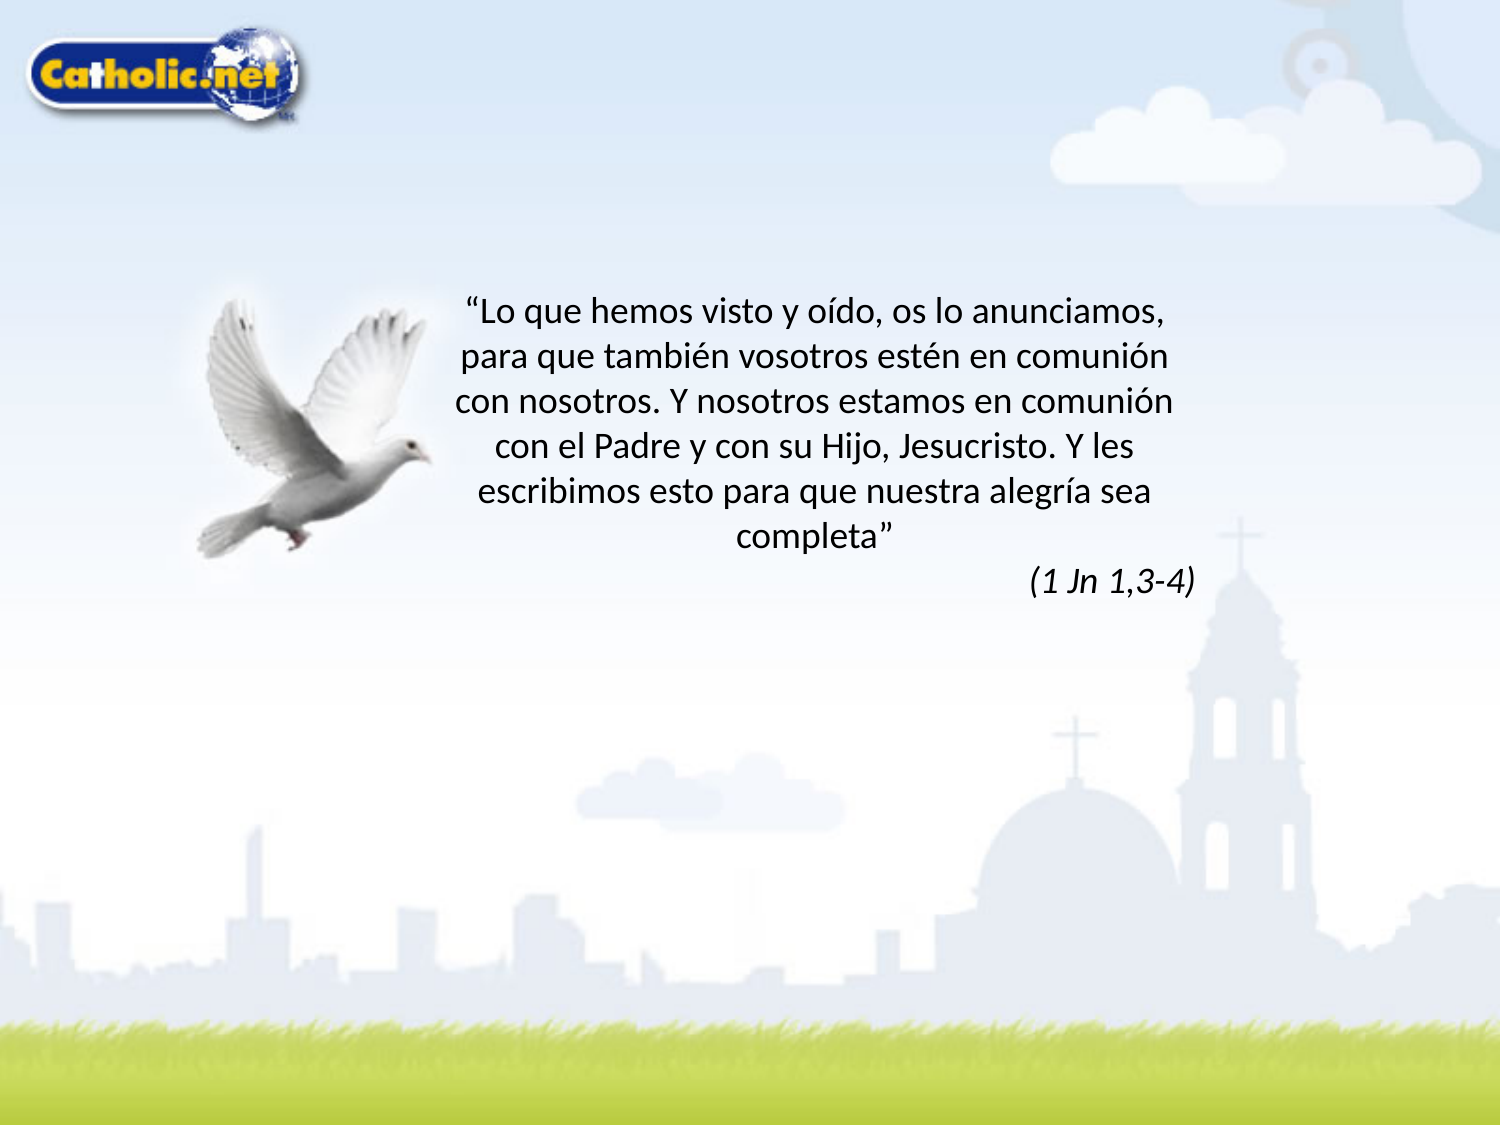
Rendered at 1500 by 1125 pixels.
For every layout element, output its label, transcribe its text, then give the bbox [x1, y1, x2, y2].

picture [0, 0, 1500, 1125]
text_box “Lo que hemos visto y oído, os lo anunciamos, para que también vosotros estén en comunión con nosotros. Y nosotros estamos en comunión con el Padre y con su Hijo, Jesucristo. Y les escribimos esto para que nuestra alegría sea completa” (1 Jn 1,3-4) [419, 278, 1211, 654]
